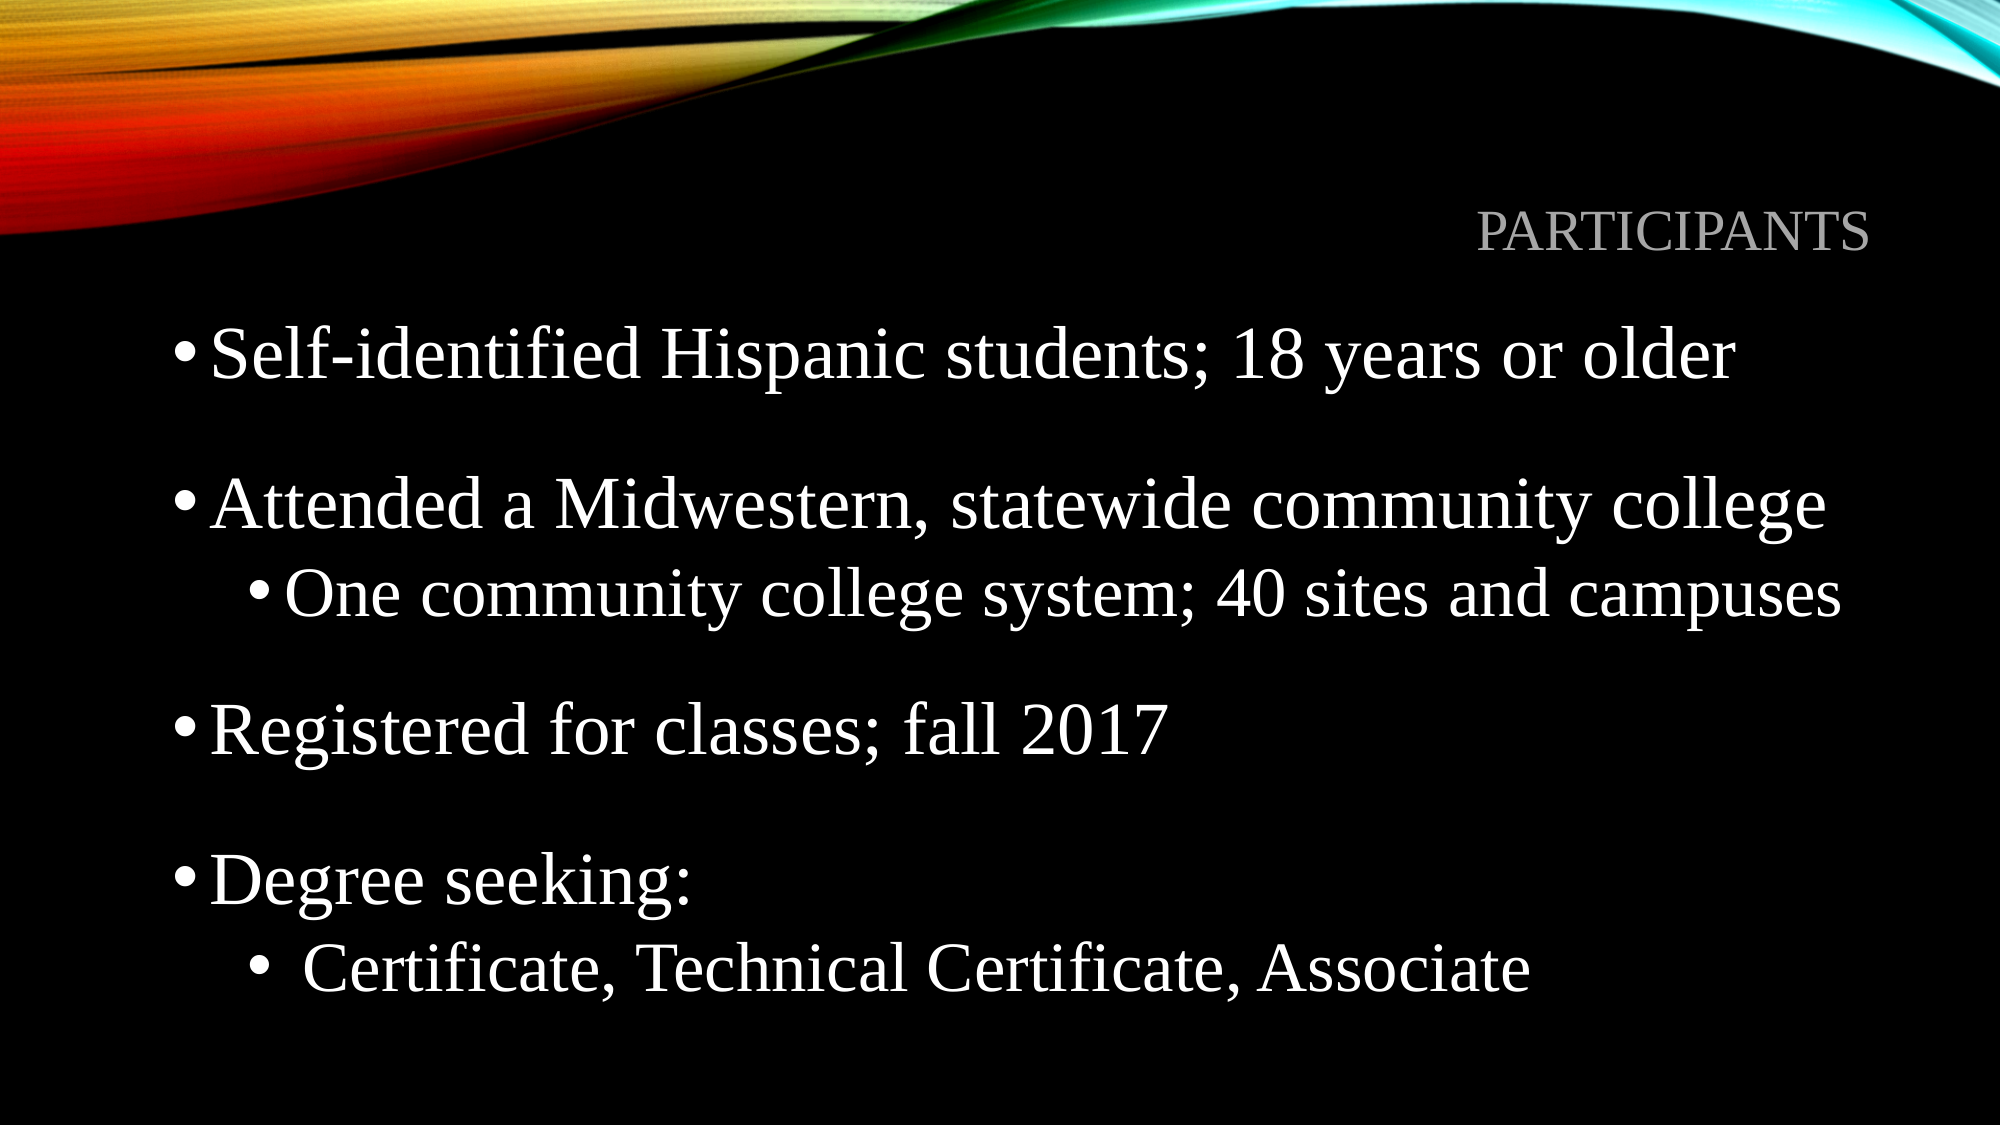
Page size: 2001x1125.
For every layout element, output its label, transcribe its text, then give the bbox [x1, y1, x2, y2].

title participants [474, 125, 1888, 306]
list Self-identified Hispanic students; 18 years or older Attended a Midwestern, statewide community college One community college system; 40 sites and campuses Registered for classes; fall 2017 Degree seeking: Certificate, Technical Certificate, Associate [157, 306, 1943, 1071]
picture [0, 0, 2000, 237]
